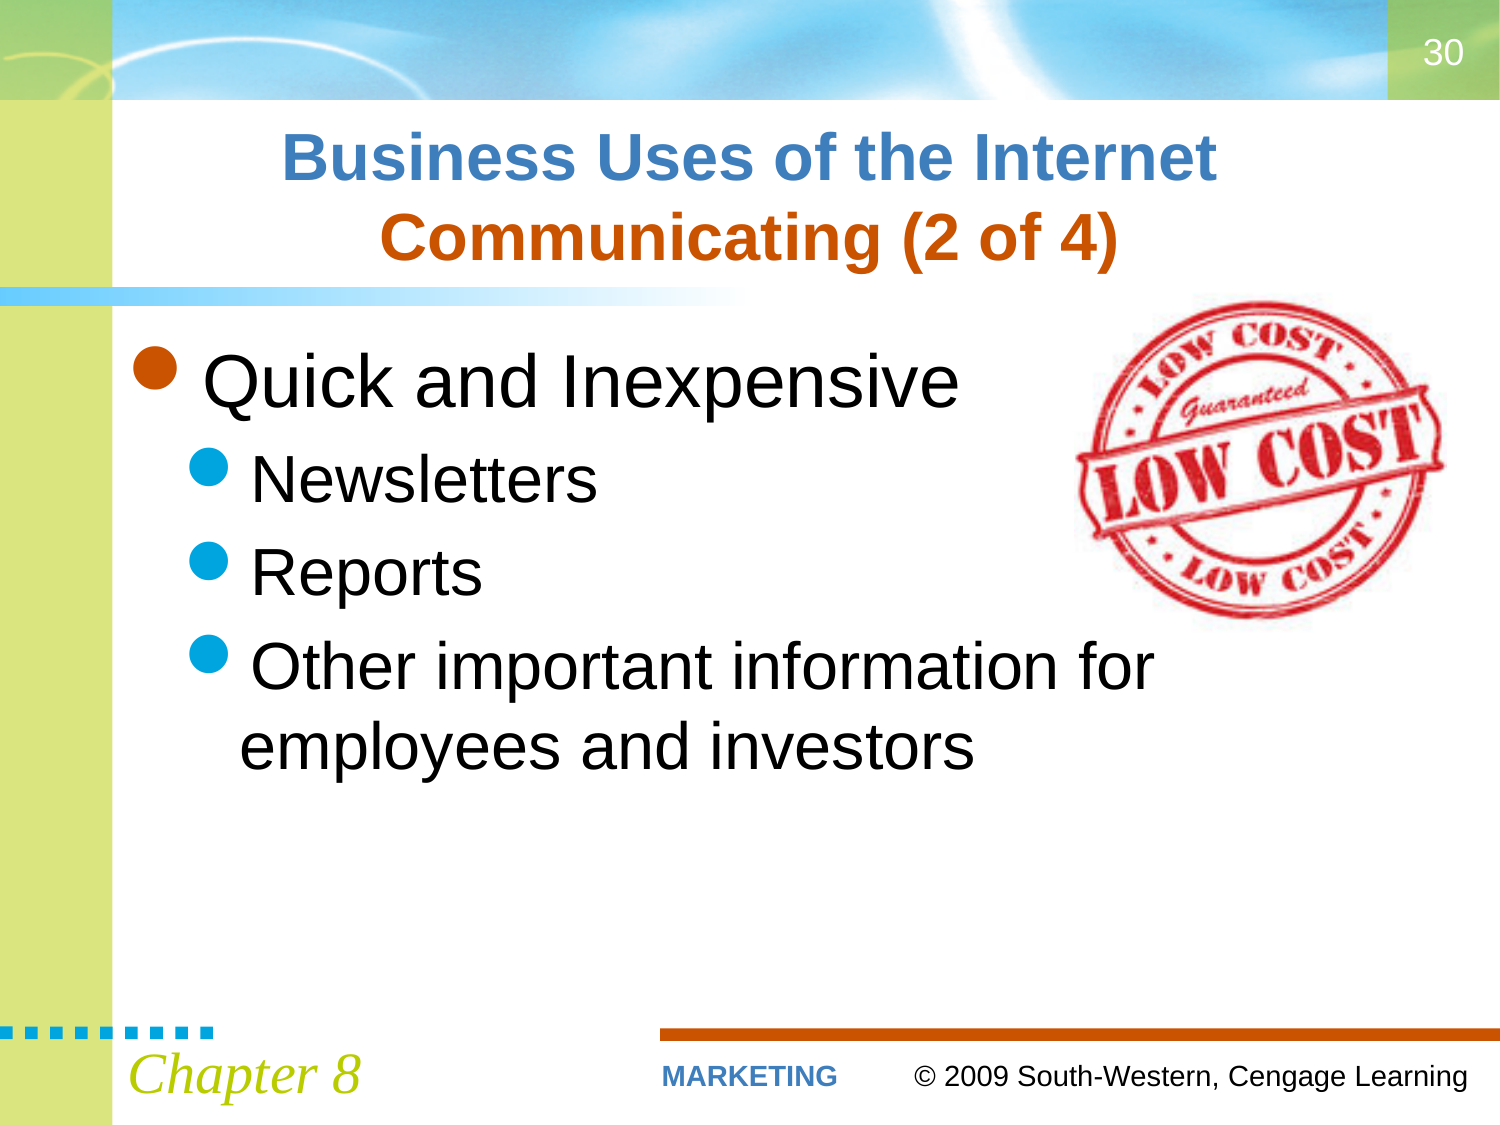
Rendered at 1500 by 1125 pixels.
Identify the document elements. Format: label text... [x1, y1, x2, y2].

list Quick and Inexpensive Newsletters Reports Other important information for employees and investors [112, 324, 1451, 1001]
footer Chapter 8 [112, 1012, 638, 1113]
slide_number 30 [1387, 0, 1500, 101]
title Business Uses of the Internet Communicating (2 of 4) [112, 99, 1388, 288]
picture [1074, 274, 1448, 648]
